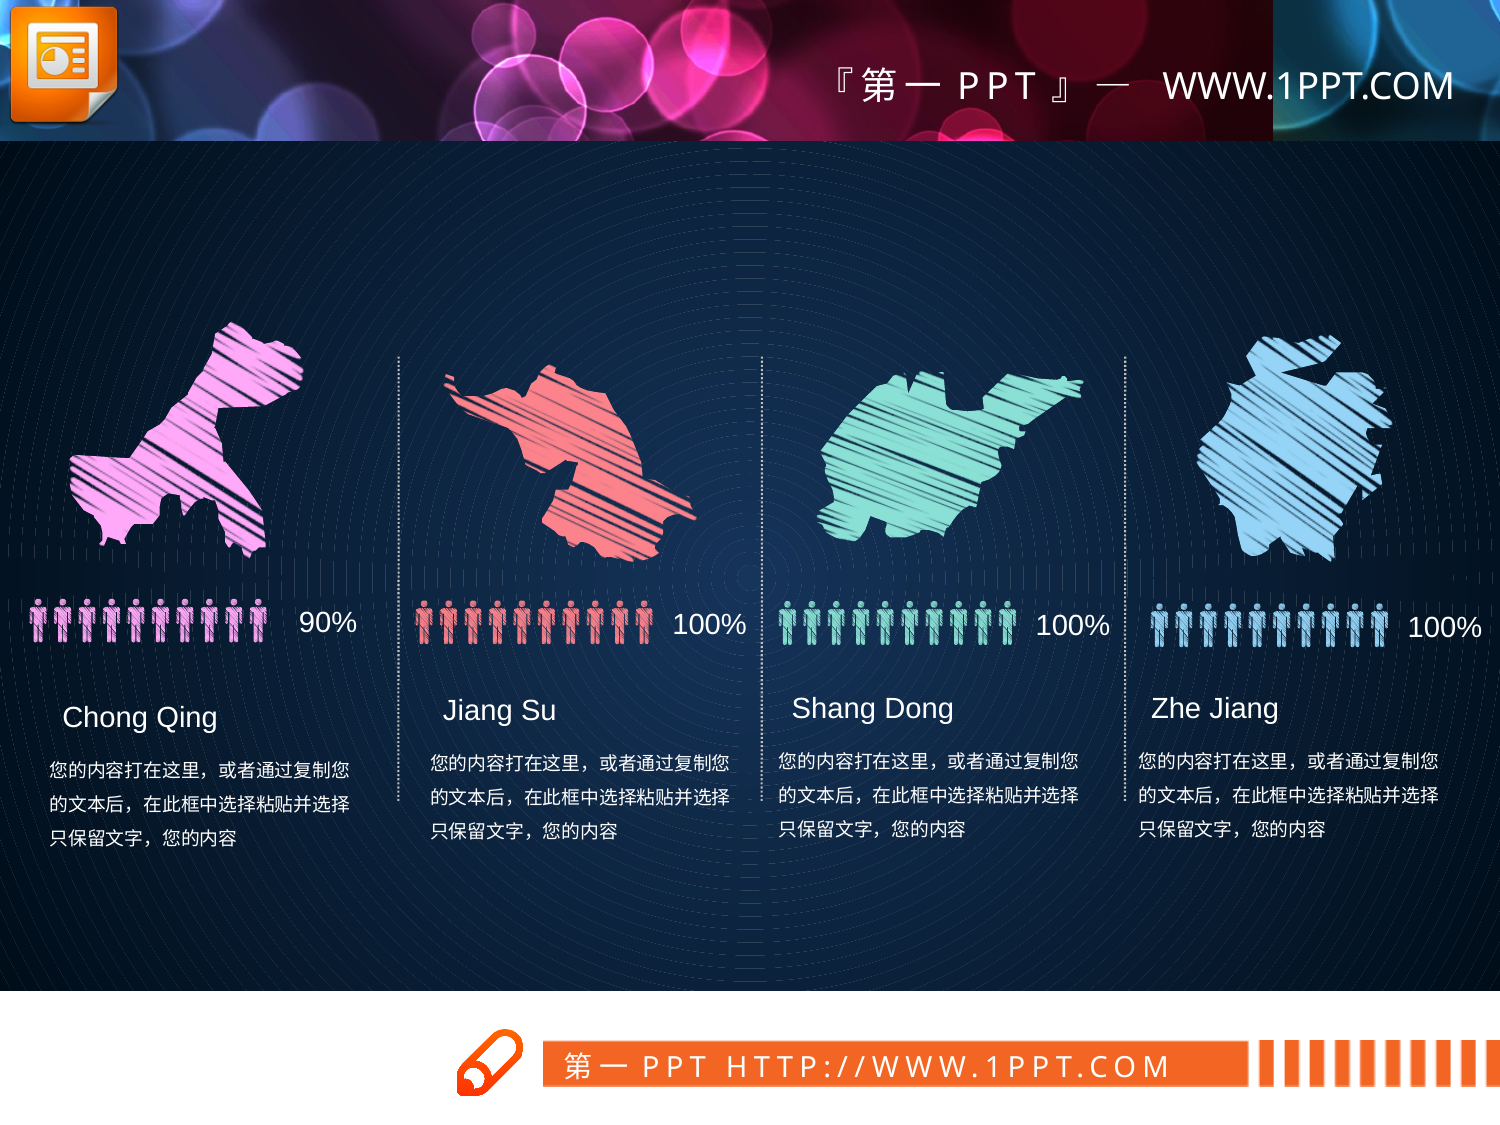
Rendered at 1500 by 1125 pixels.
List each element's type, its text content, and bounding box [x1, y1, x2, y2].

text_box 100% [1392, 600, 1498, 651]
text_box Chong Qing [47, 691, 324, 740]
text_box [415, 599, 654, 645]
text_box [67, 320, 306, 563]
text_box [1195, 333, 1394, 563]
text_box 您的内容打在这里，或者通过复制您的文本后，在此框中选择粘贴并选择只保留文字，您的内容 [764, 731, 1111, 848]
text_box [440, 361, 701, 563]
text_box 您的内容打在这里，或者通过复制您的文本后，在此框中选择粘贴并选择只保留文字，您的内容 [415, 733, 763, 850]
picture [543, 1040, 1500, 1087]
text_box Jiang Su [428, 683, 705, 733]
picture [0, 0, 1500, 141]
text_box 90% [284, 596, 373, 647]
text_box 您的内容打在这里，或者通过复制您的文本后，在此框中选择粘贴并选择只保留文字，您的内容 [1123, 731, 1471, 848]
text_box Shang Dong [776, 682, 1054, 731]
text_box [29, 598, 268, 644]
text_box Zhe Jiang [1136, 681, 1413, 731]
text_box [812, 370, 1087, 543]
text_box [1150, 602, 1389, 648]
text_box 您的内容打在这里，或者通过复制您的文本后，在此框中选择粘贴并选择只保留文字，您的内容 [34, 740, 382, 857]
text_box 100% [1020, 598, 1126, 649]
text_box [778, 600, 1017, 646]
text_box 100% [657, 597, 762, 648]
